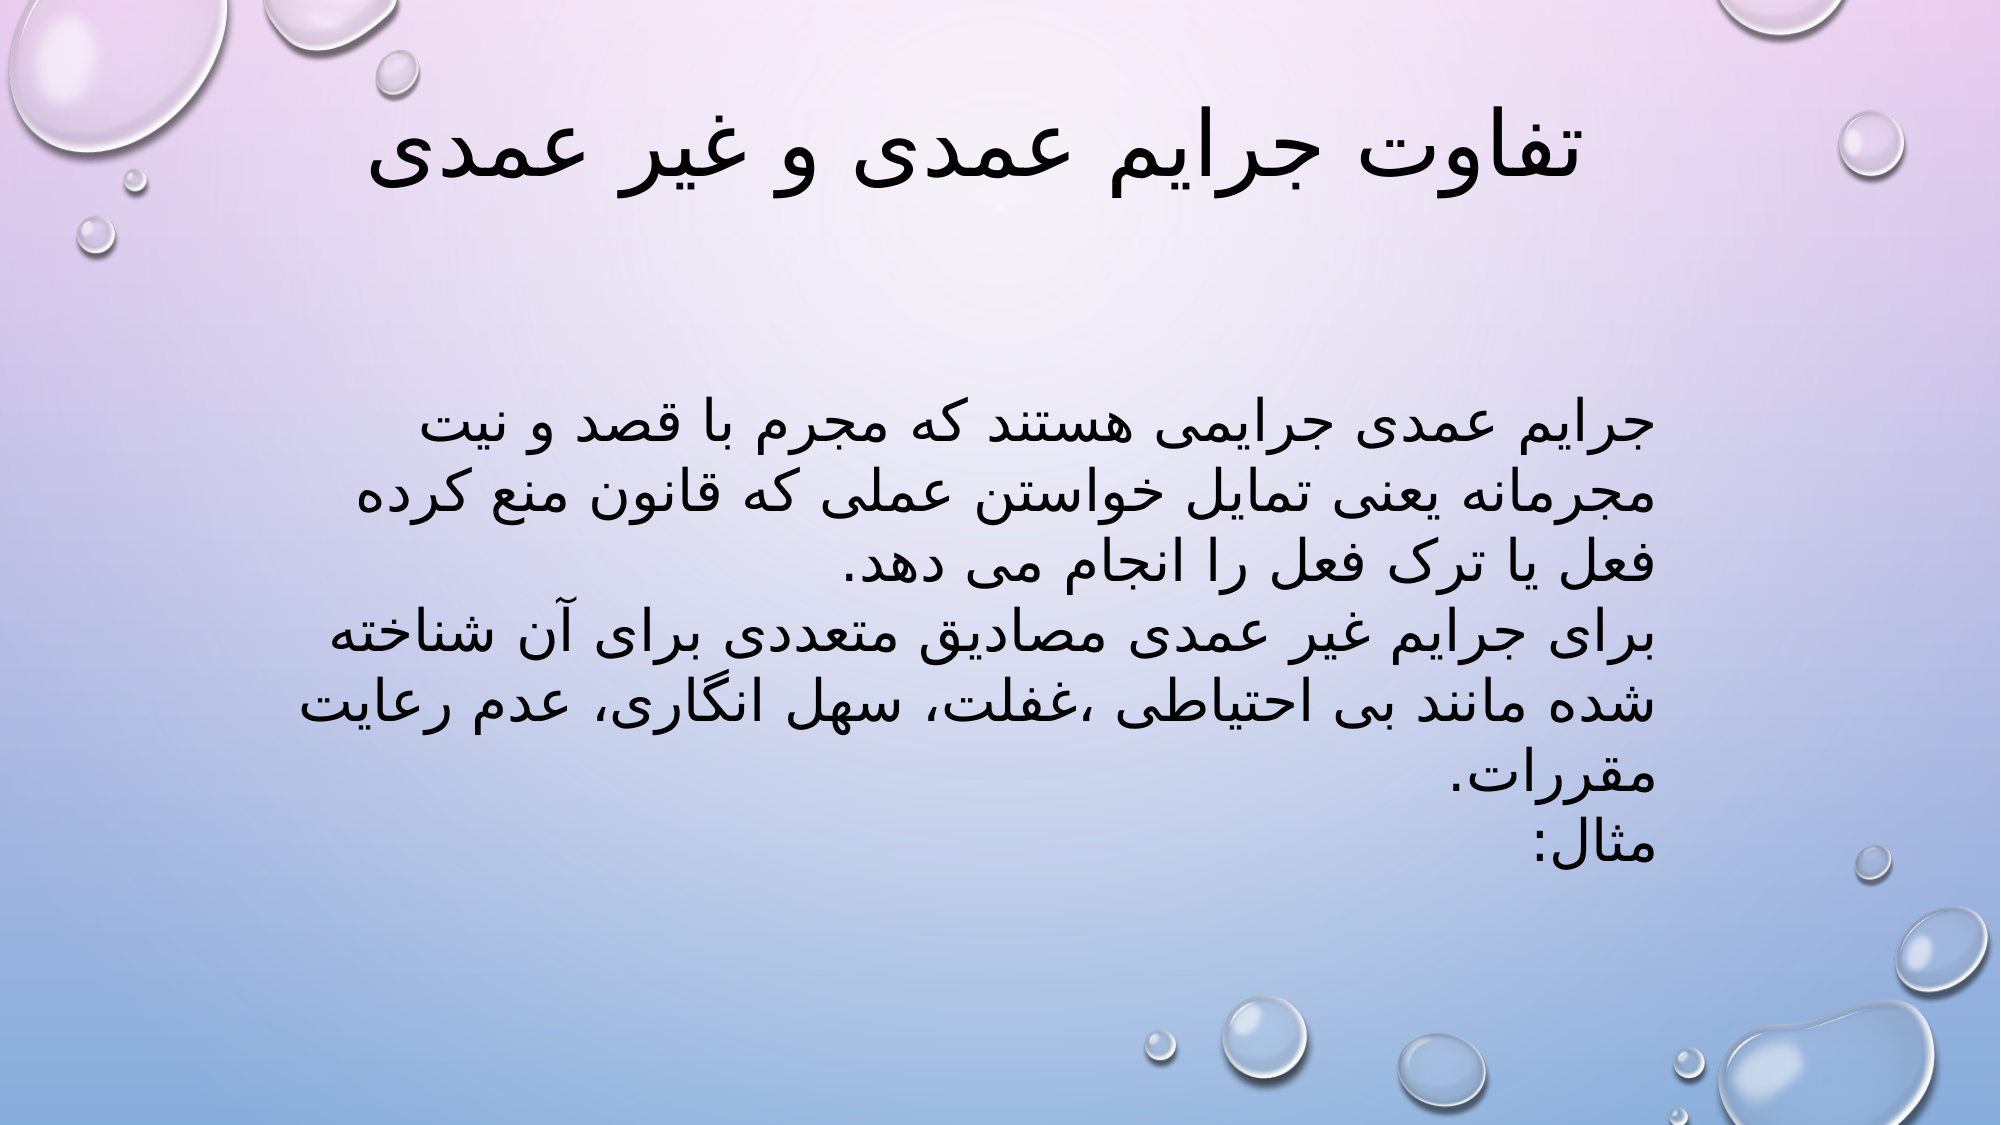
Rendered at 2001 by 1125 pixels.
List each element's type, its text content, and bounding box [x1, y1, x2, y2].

text_box جرایم عمدی جرایمی هستند که مجرم با قصد و نیت مجرمانه یعنی تمایل خواستن عملی که قانون منع کرده فعل یا ترک فعل را انجام می دهد. برای جرایم غیر عمدی مصادیق متعددی برای آن شناخته شده مانند بی احتیاطی ،غفلت، سهل انگاری، عدم رعایت مقررات. مثال: [279, 375, 1674, 951]
title تفاوت جرایم عمدی و غیر عمدی [126, 15, 1827, 278]
picture [0, 0, 2000, 1125]
